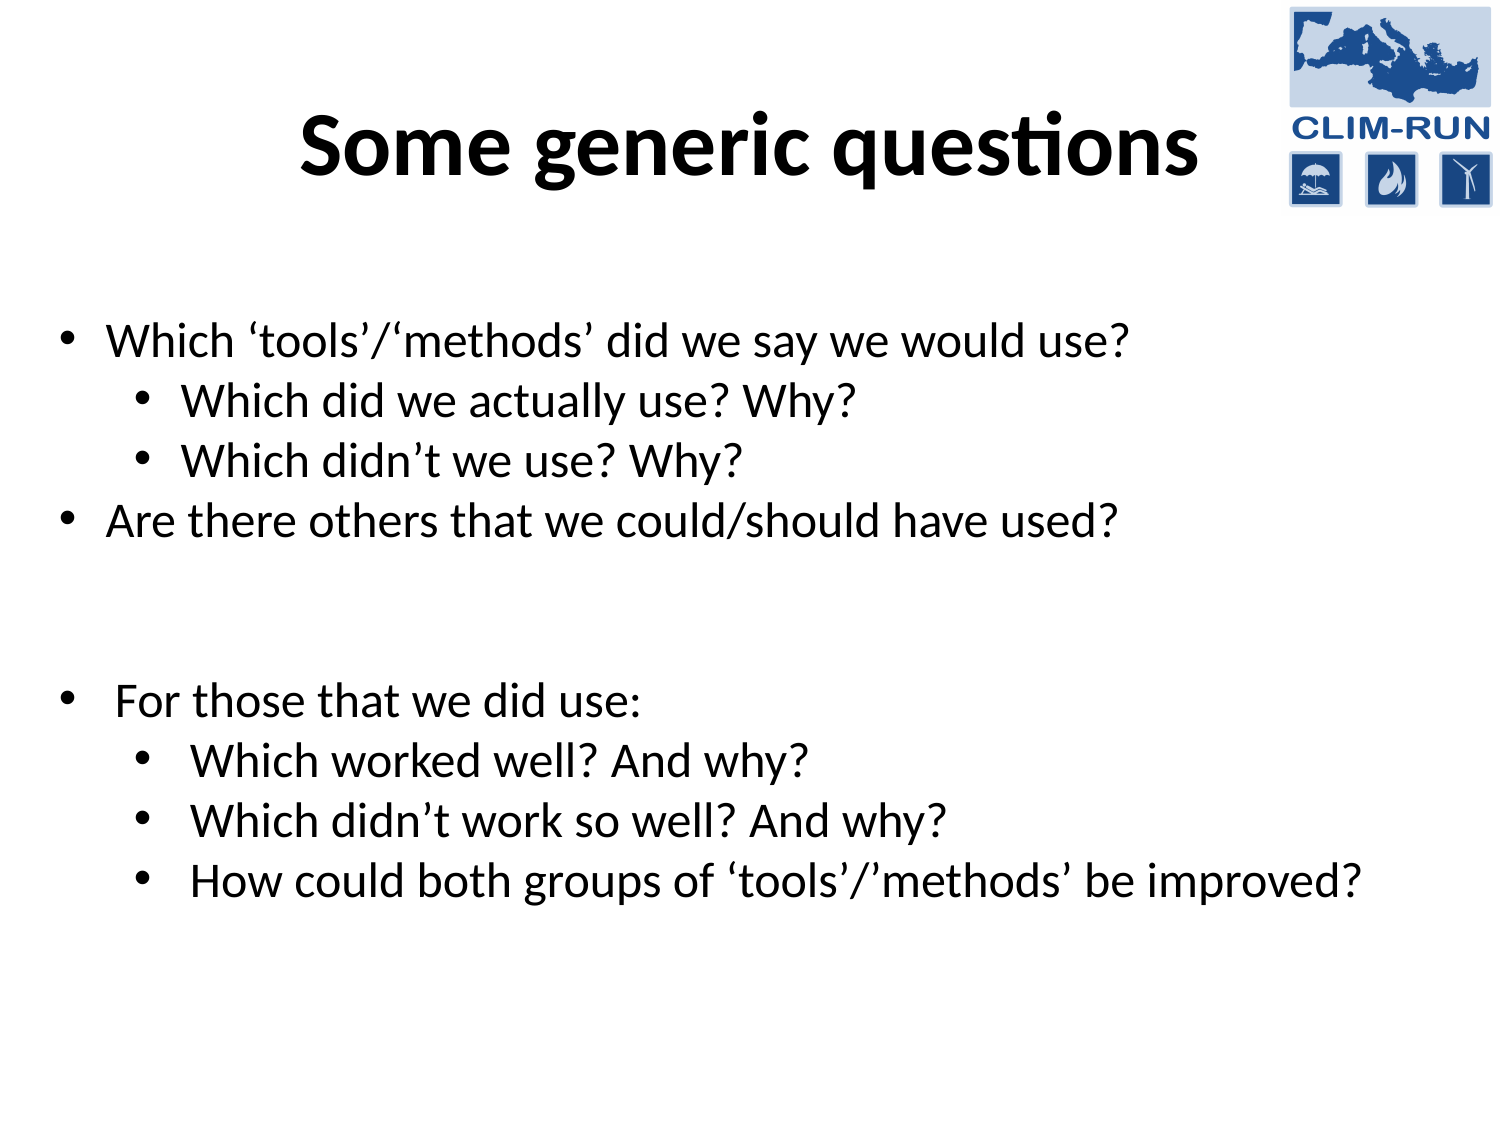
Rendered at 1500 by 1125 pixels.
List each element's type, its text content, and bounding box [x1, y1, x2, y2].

text_box Which ‘tools’/‘methods’ did we say we would use? Which did we actually use? Why? Which didn’t we use? Why? Are there others that we could/should have used? For those that we did use: Which worked well? And why? Which didn’t work so well? And why? How could both groups of ‘tools’/’methods’ be improved? [43, 299, 1380, 915]
picture [1281, 0, 1500, 216]
title Some generic questions [74, 44, 1426, 233]
